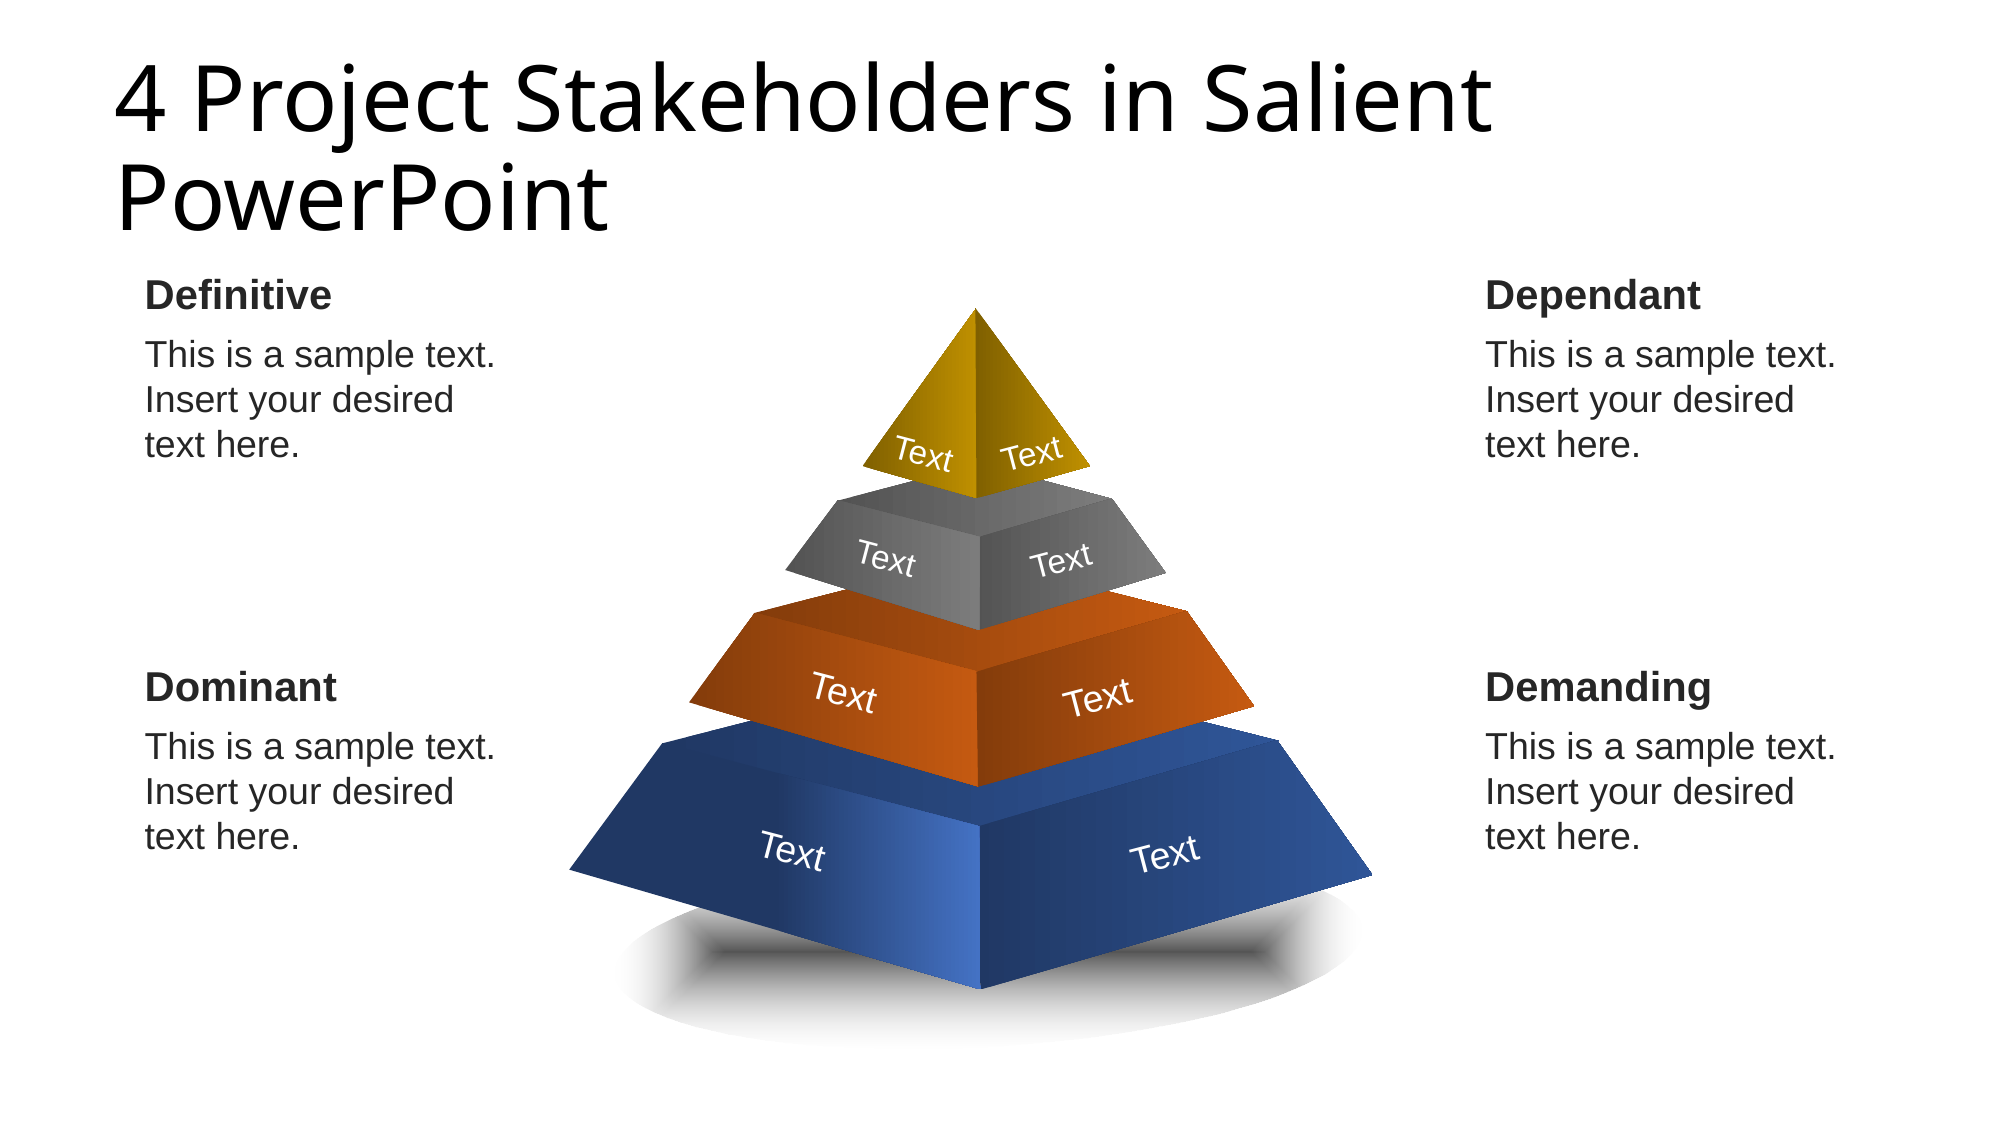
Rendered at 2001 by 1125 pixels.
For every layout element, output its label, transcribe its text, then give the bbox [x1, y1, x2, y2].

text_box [569, 307, 1373, 1047]
text_box 4 Project Stakeholders in Salient PowerPoint [99, 45, 1900, 163]
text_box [1455, 629, 1879, 893]
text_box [114, 237, 538, 501]
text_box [114, 629, 538, 893]
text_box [1455, 237, 1879, 501]
